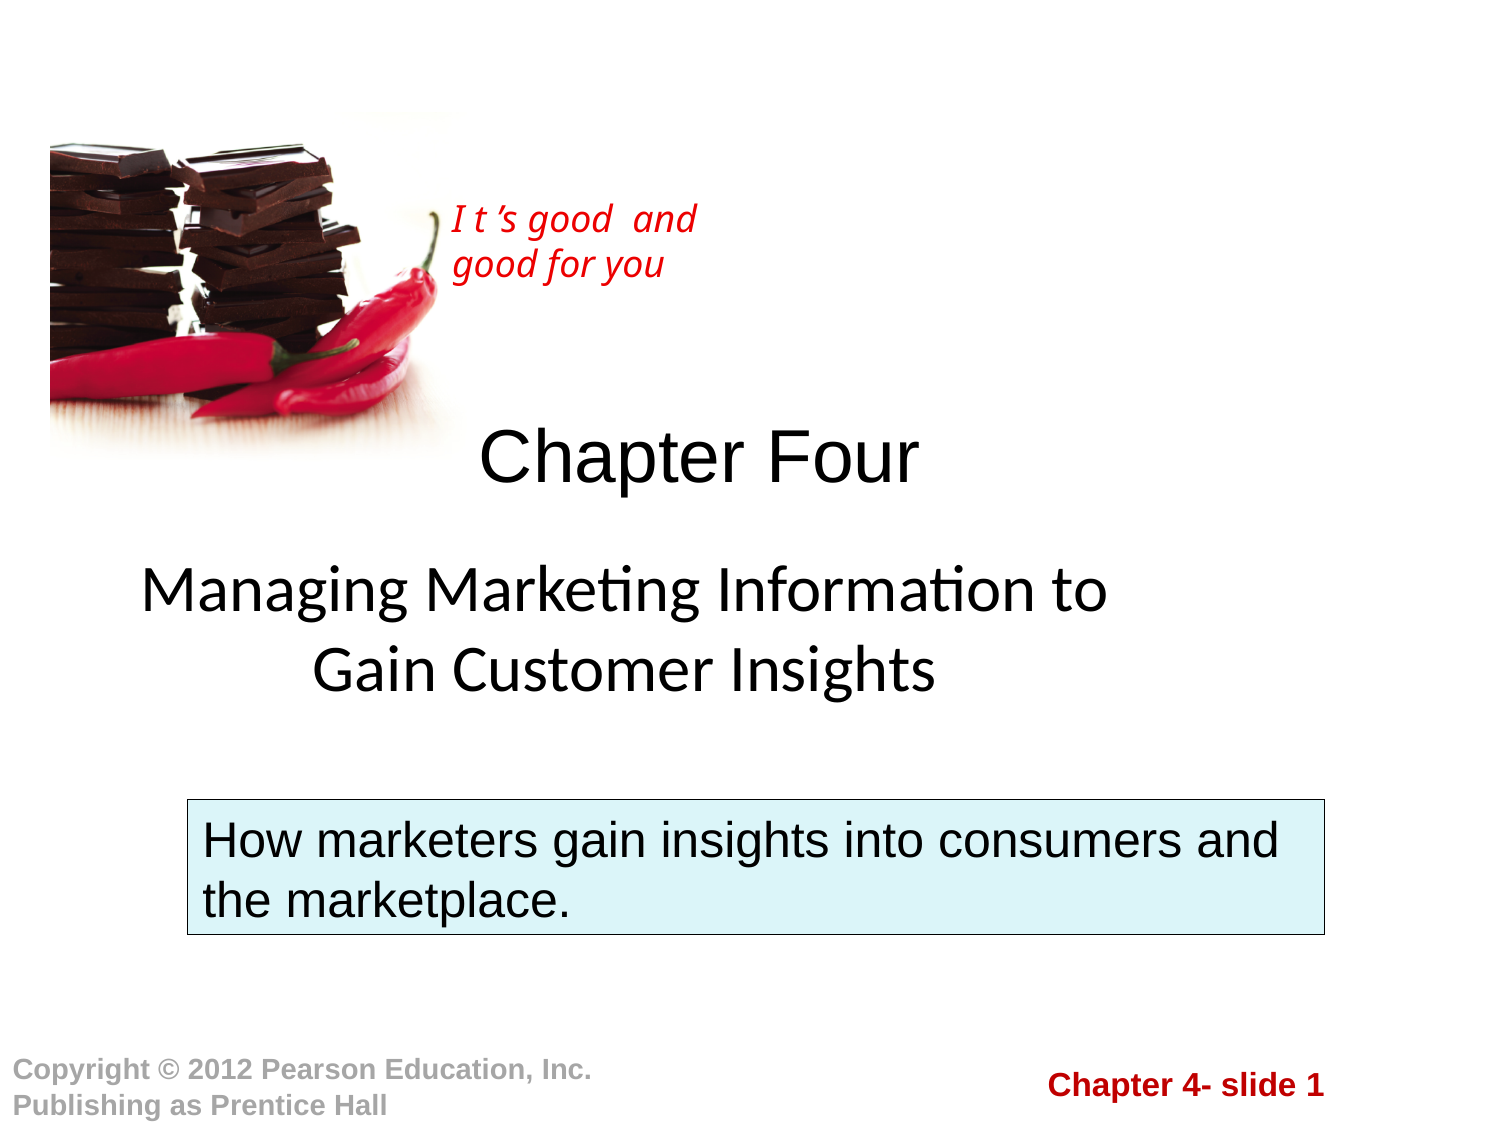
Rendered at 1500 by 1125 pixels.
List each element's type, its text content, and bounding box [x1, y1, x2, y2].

text_box How marketers gain insights into consumers and the marketplace. [187, 799, 1325, 935]
subtitle Managing Marketing Information to Gain Customer Insights [99, 537, 1151, 713]
picture [50, 112, 475, 466]
title Chapter Four [112, 287, 1288, 529]
